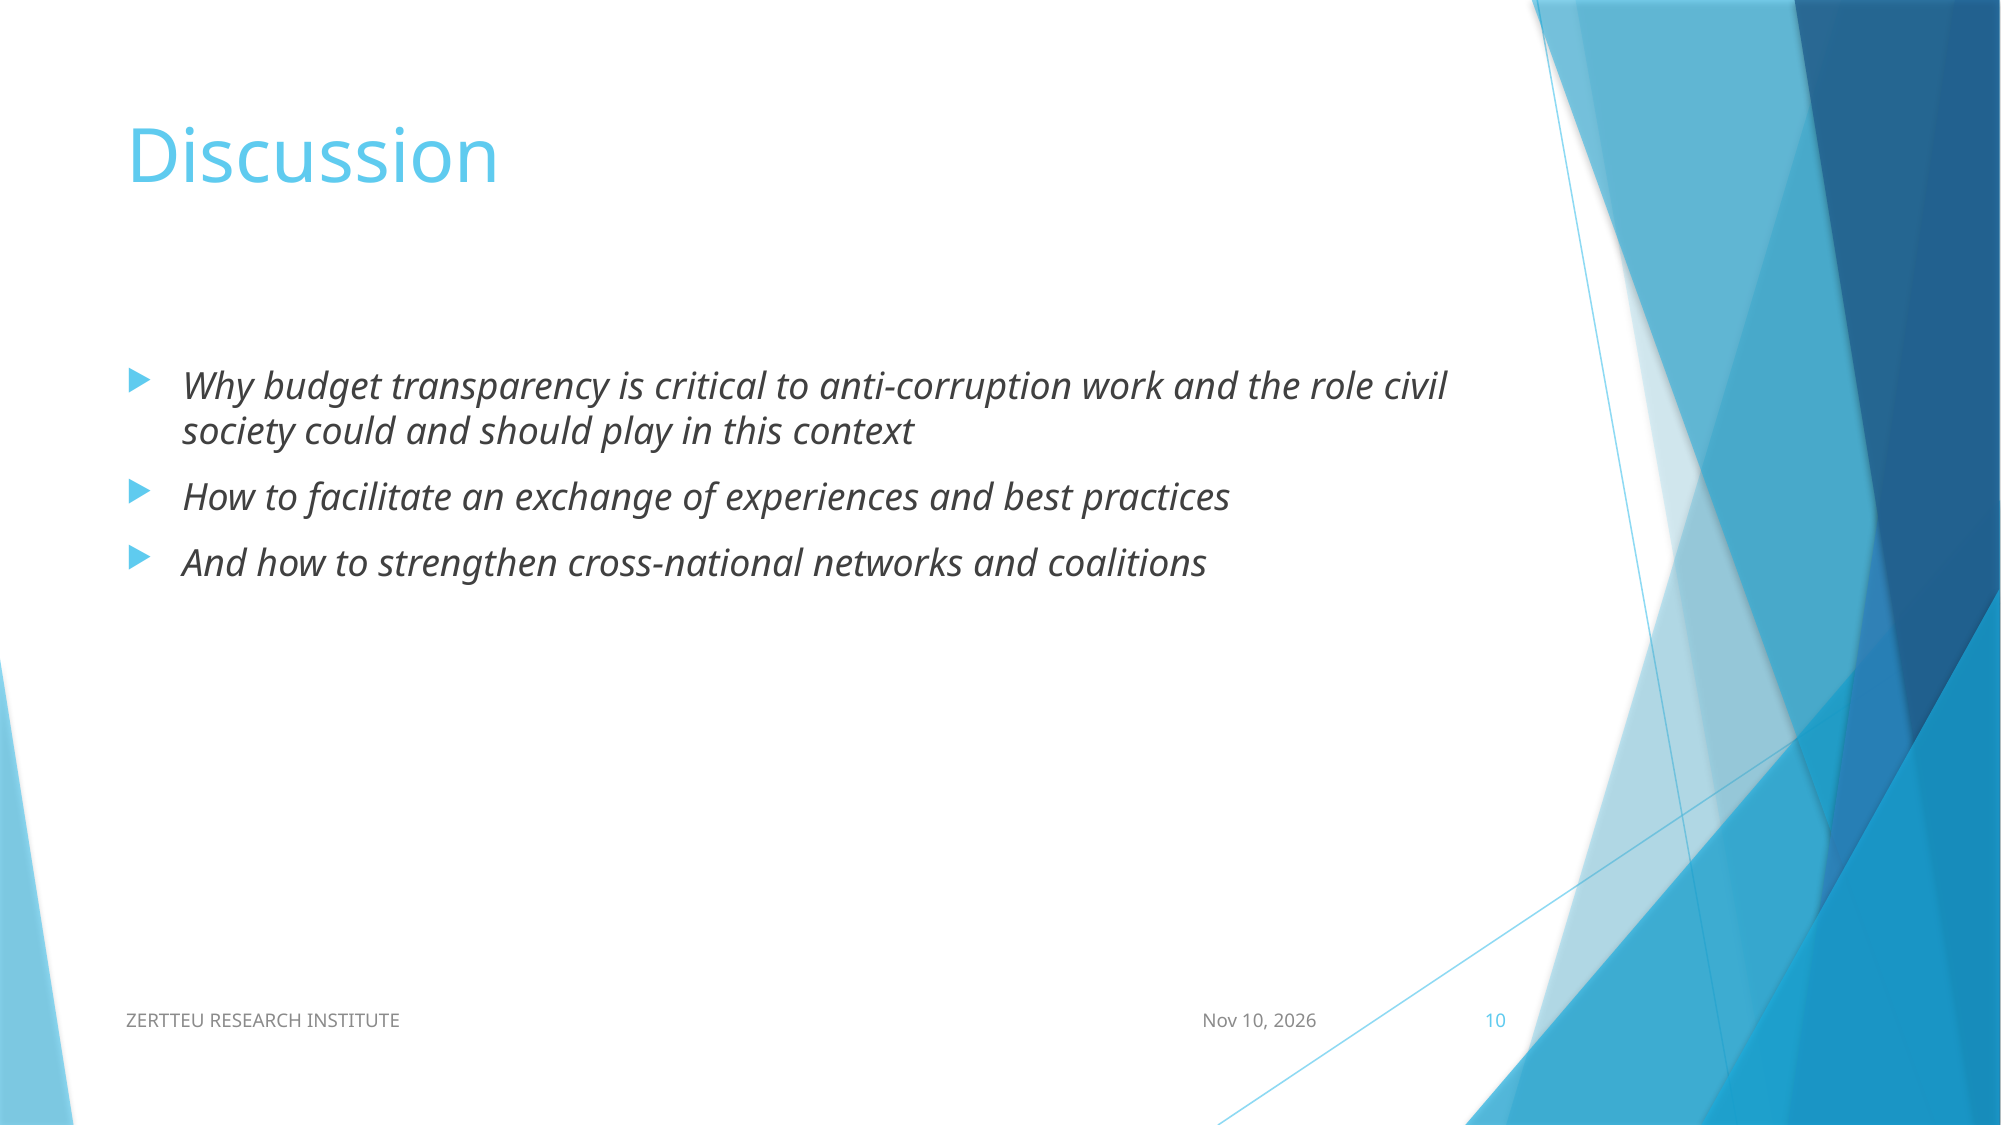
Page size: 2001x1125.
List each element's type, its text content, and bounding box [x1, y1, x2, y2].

list Why budget transparency is critical to anti-corruption work and the role civil society could and should play in this context How to facilitate an exchange of experiences and best practices And how to strengthen cross-national networks and coalitions [111, 354, 1522, 992]
title Discussion [111, 99, 1522, 317]
slide_number 8-Dec-14 [1181, 991, 1332, 1051]
slide_number 10 [1409, 991, 1522, 1051]
footer ZERTTEU RESEARCH INSTITUTE [111, 991, 1145, 1051]
